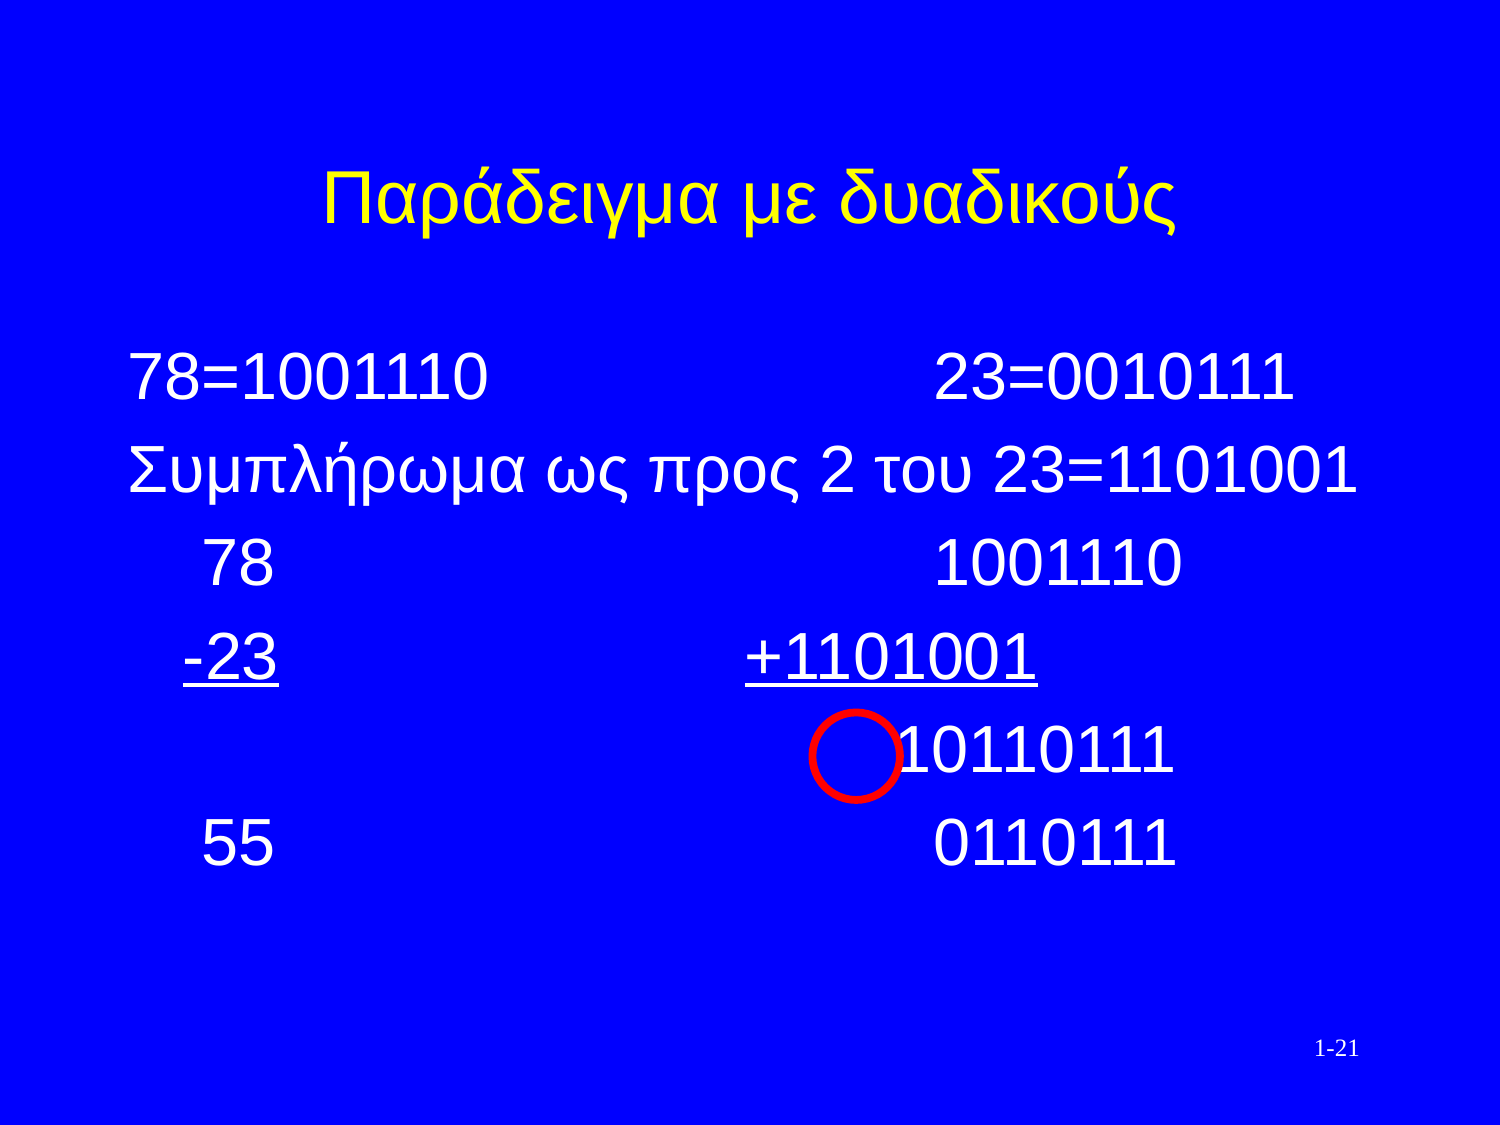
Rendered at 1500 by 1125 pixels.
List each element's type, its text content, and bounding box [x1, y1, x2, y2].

list 78=1001110 23=0010111 Συμπλήρωμα ως προς 2 του 23=1101001 78 1001110 -23 +1101001 10110111 55 0110111 [112, 324, 1388, 1001]
title Παράδειγμα με δυαδικούς [112, 99, 1388, 288]
text_box [812, 712, 900, 800]
